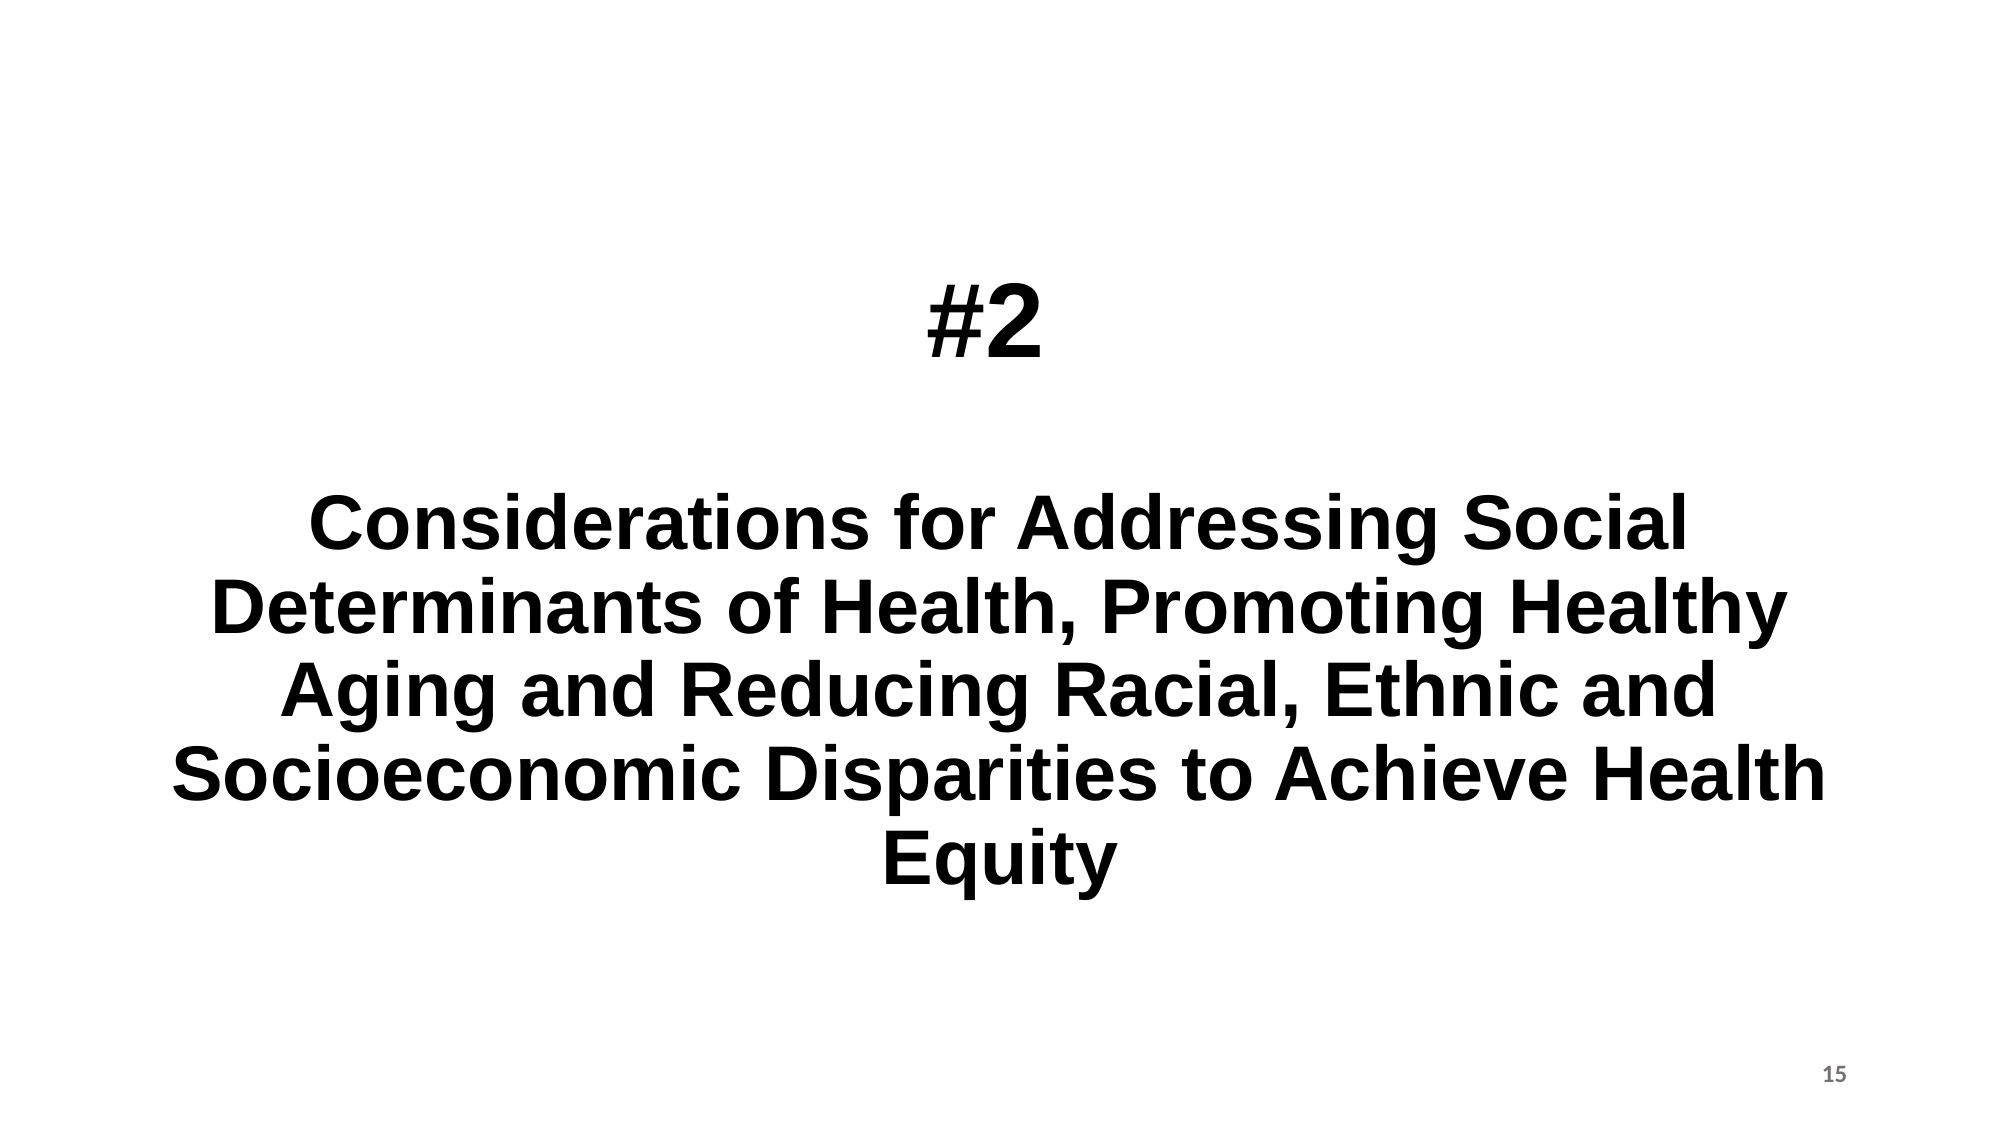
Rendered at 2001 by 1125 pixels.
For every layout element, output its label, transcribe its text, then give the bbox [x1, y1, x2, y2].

title #2 Considerations for Addressing Social Determinants of Health, Promoting Healthy Aging and Reducing Racial, Ethnic and Socioeconomic Disparities to Achieve Health Equity [137, 114, 1863, 909]
slide_number 15 [1412, 1042, 1863, 1103]
